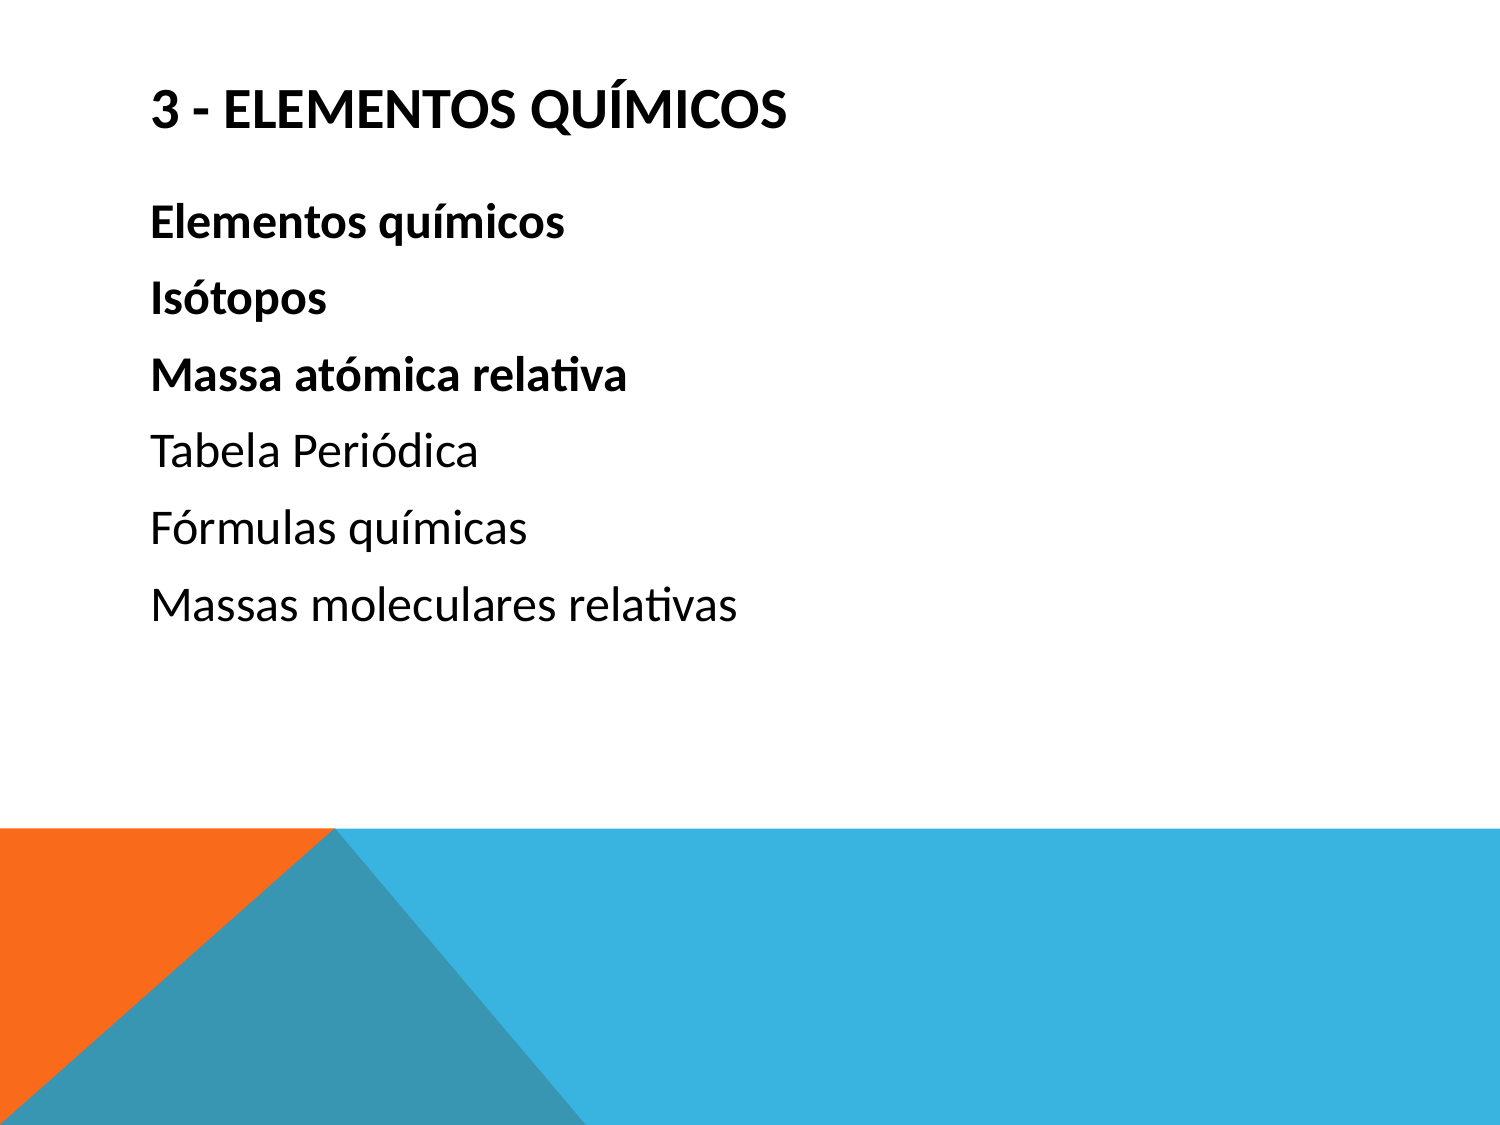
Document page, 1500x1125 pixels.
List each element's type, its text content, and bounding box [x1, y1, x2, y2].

list Elementos químicos Isótopos Massa atómica relativa Tabela Periódica Fórmulas químicas Massas moleculares relativas [135, 180, 1369, 768]
title 3 - ELEMENTOS QUÍMICOS [135, 60, 1369, 150]
